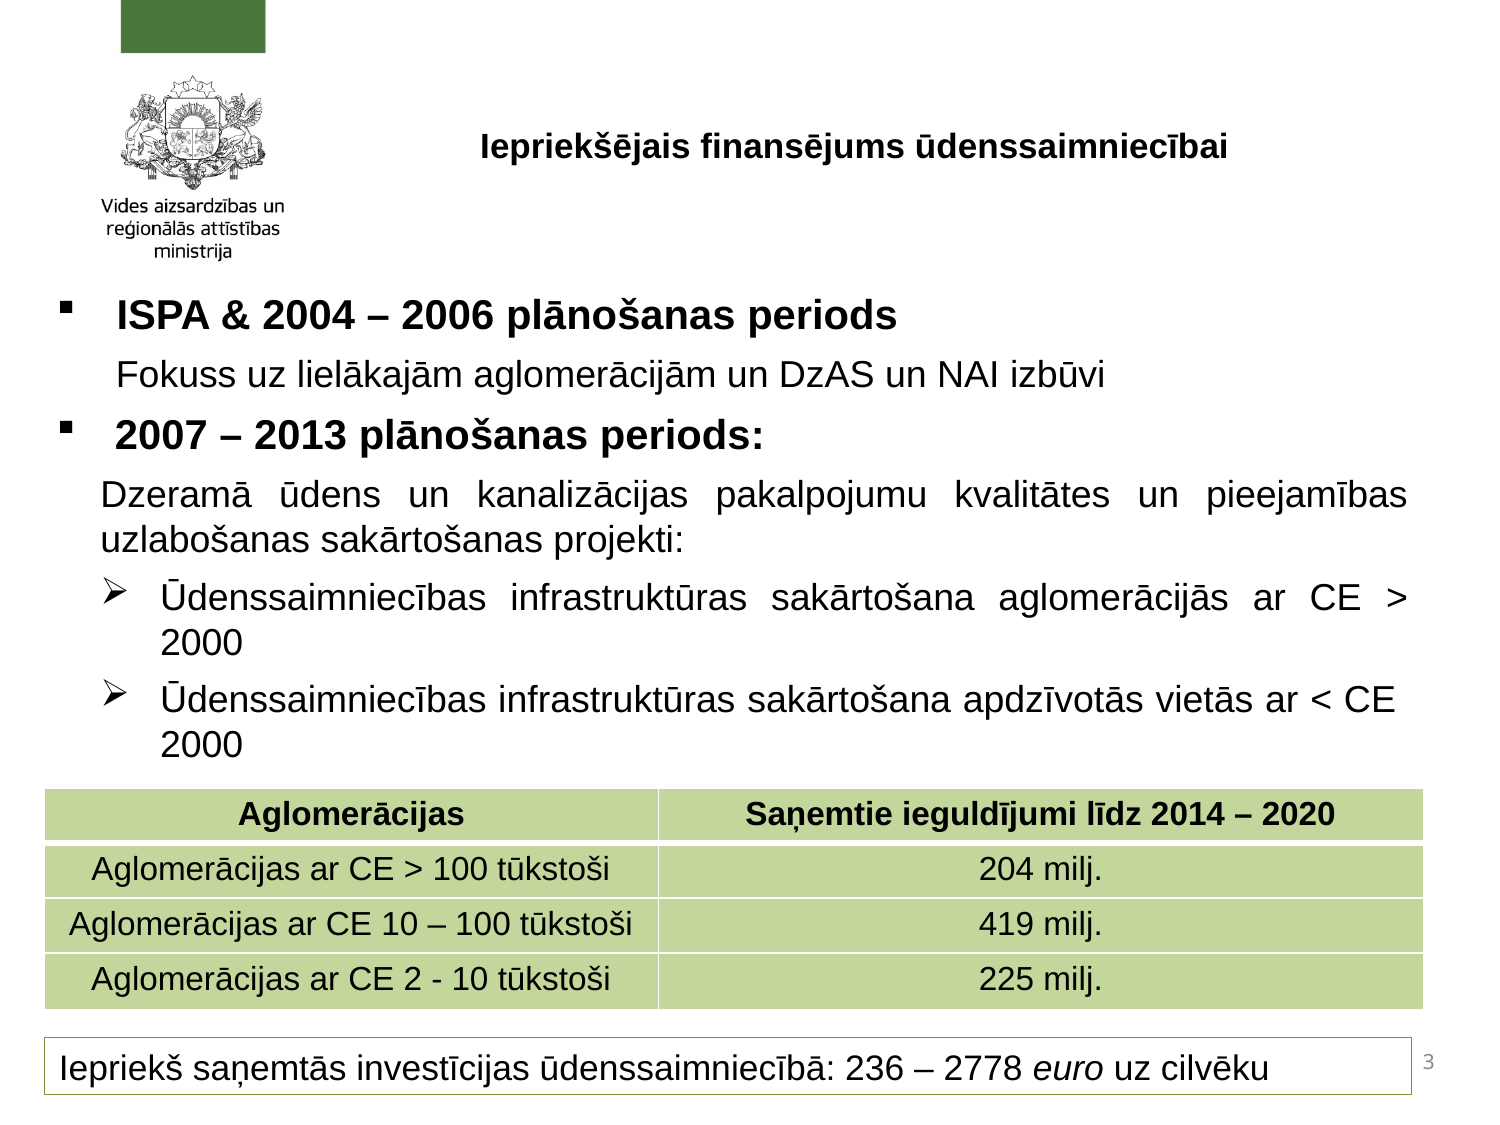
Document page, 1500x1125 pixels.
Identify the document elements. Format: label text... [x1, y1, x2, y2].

table_cell Aglomerācijas ar CE 10 – 100 tūkstoši [45, 899, 658, 952]
table_cell 204 milj. [659, 846, 1423, 897]
text_box ISPA & 2004 – 2006 plānošanas periods Fokuss uz lielākajām aglomerācijām un DzAS un NAI izbūvi 2007 – 2013 plānošanas periods: Dzeramā ūdens un kanalizācijas pakalpojumu kvalitātes un pieejamības uzlabošanas sakārtošanas projekti: Ūdenssaimniecības infrastruktūras sakārtošana aglomerācijās ar CE > 2000 Ūdenssaimniecības infrastruktūras sakārtošana apdzīvotās vietās ar < CE 2000 [41, 280, 1424, 789]
slide_number 3 [1412, 1037, 1450, 1088]
table_cell Aglomerācijas ar CE 2 - 10 tūkstoši [45, 954, 658, 1009]
table_cell 419 milj. [659, 899, 1423, 952]
text_box Iepriekš saņemtās investīcijas ūdenssaimniecībā: 236 – 2778 euro uz cilvēku [44, 1037, 1412, 1095]
table_header Saņemtie ieguldījumi līdz 2014 – 2020 [659, 789, 1423, 840]
picture [48, 0, 338, 280]
table_header Aglomerācijas [45, 789, 658, 840]
title Iepriekšējais finansējums ūdenssaimniecībai [328, 115, 1381, 217]
table_cell Aglomerācijas ar CE > 100 tūkstoši [45, 846, 658, 897]
table_cell 225 milj. [659, 954, 1423, 1009]
